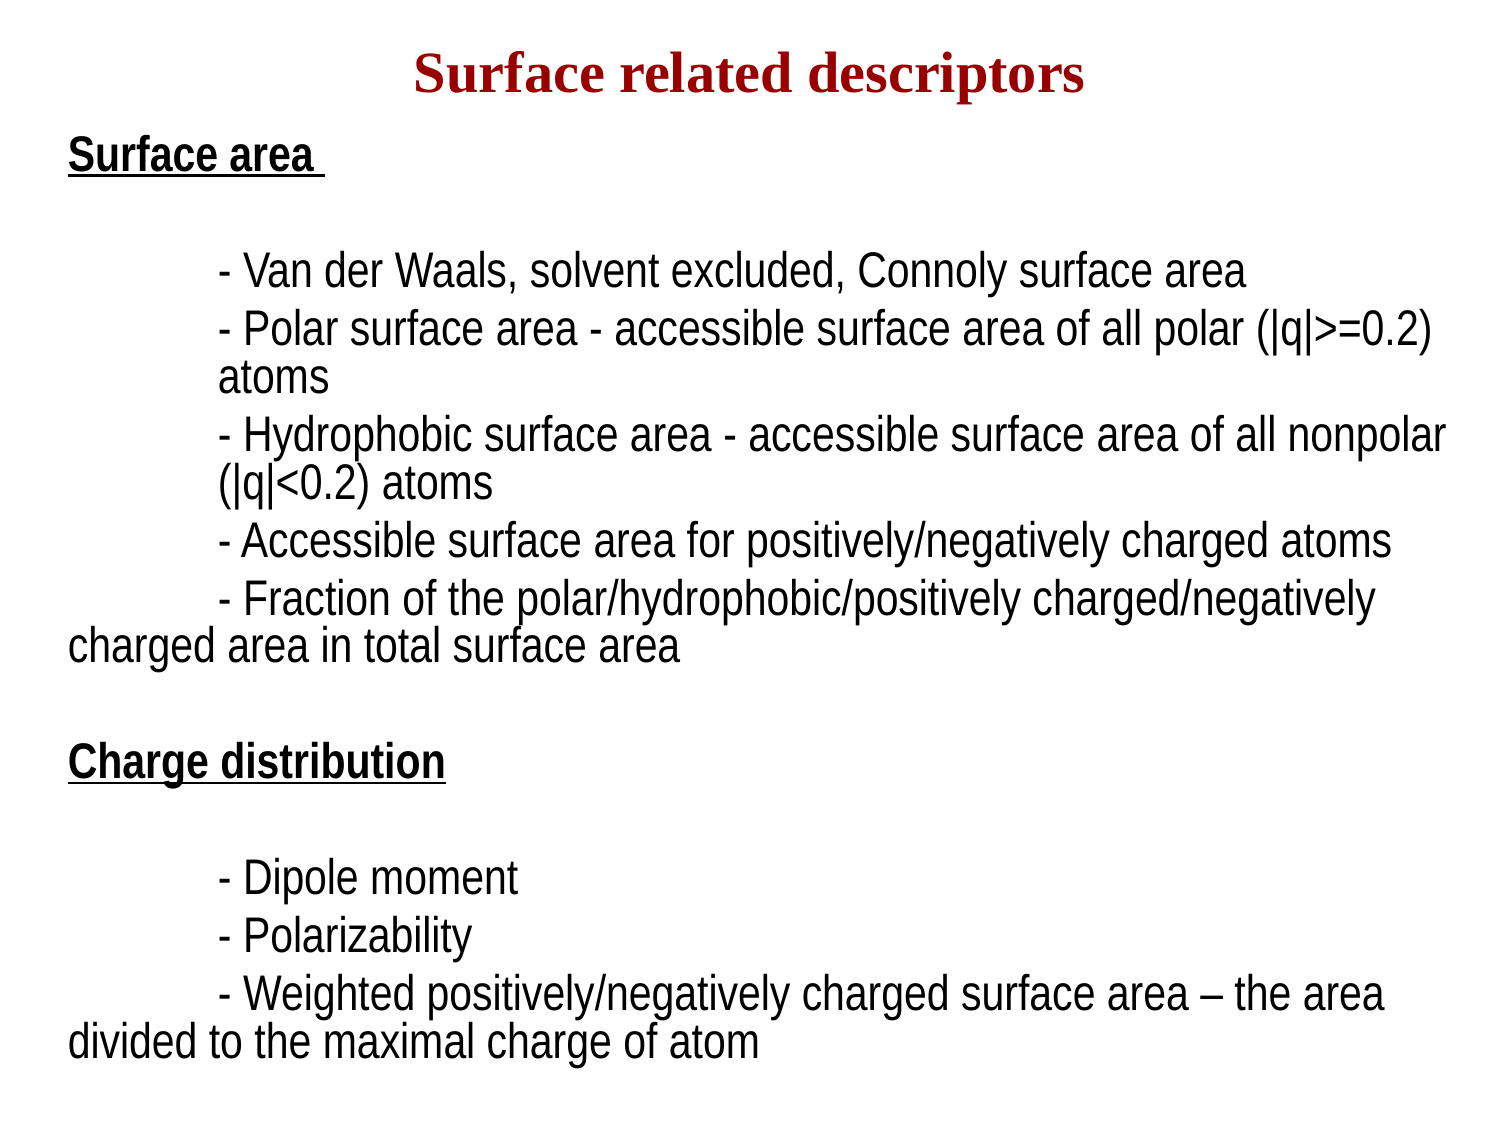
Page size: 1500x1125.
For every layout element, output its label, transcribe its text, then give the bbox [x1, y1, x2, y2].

title Surface related descriptors [112, 24, 1388, 113]
text_box Surface area - Van der Waals, solvent excluded, Connoly surface area - Polar surface area - accessible surface area of all polar (|q|>=0.2) atoms - Hydrophobic surface area - accessible surface area of all nonpolar (|q|<0.2) atoms - Accessible surface area for positively/negatively charged atoms - Fraction of the polar/hydrophobic/positively charged/negatively charged area in total surface area Charge distribution - Dipole moment - Polarizability - Weighted positively/negatively charged surface area – the area divided to the maximal charge of atom [53, 125, 1500, 1076]
